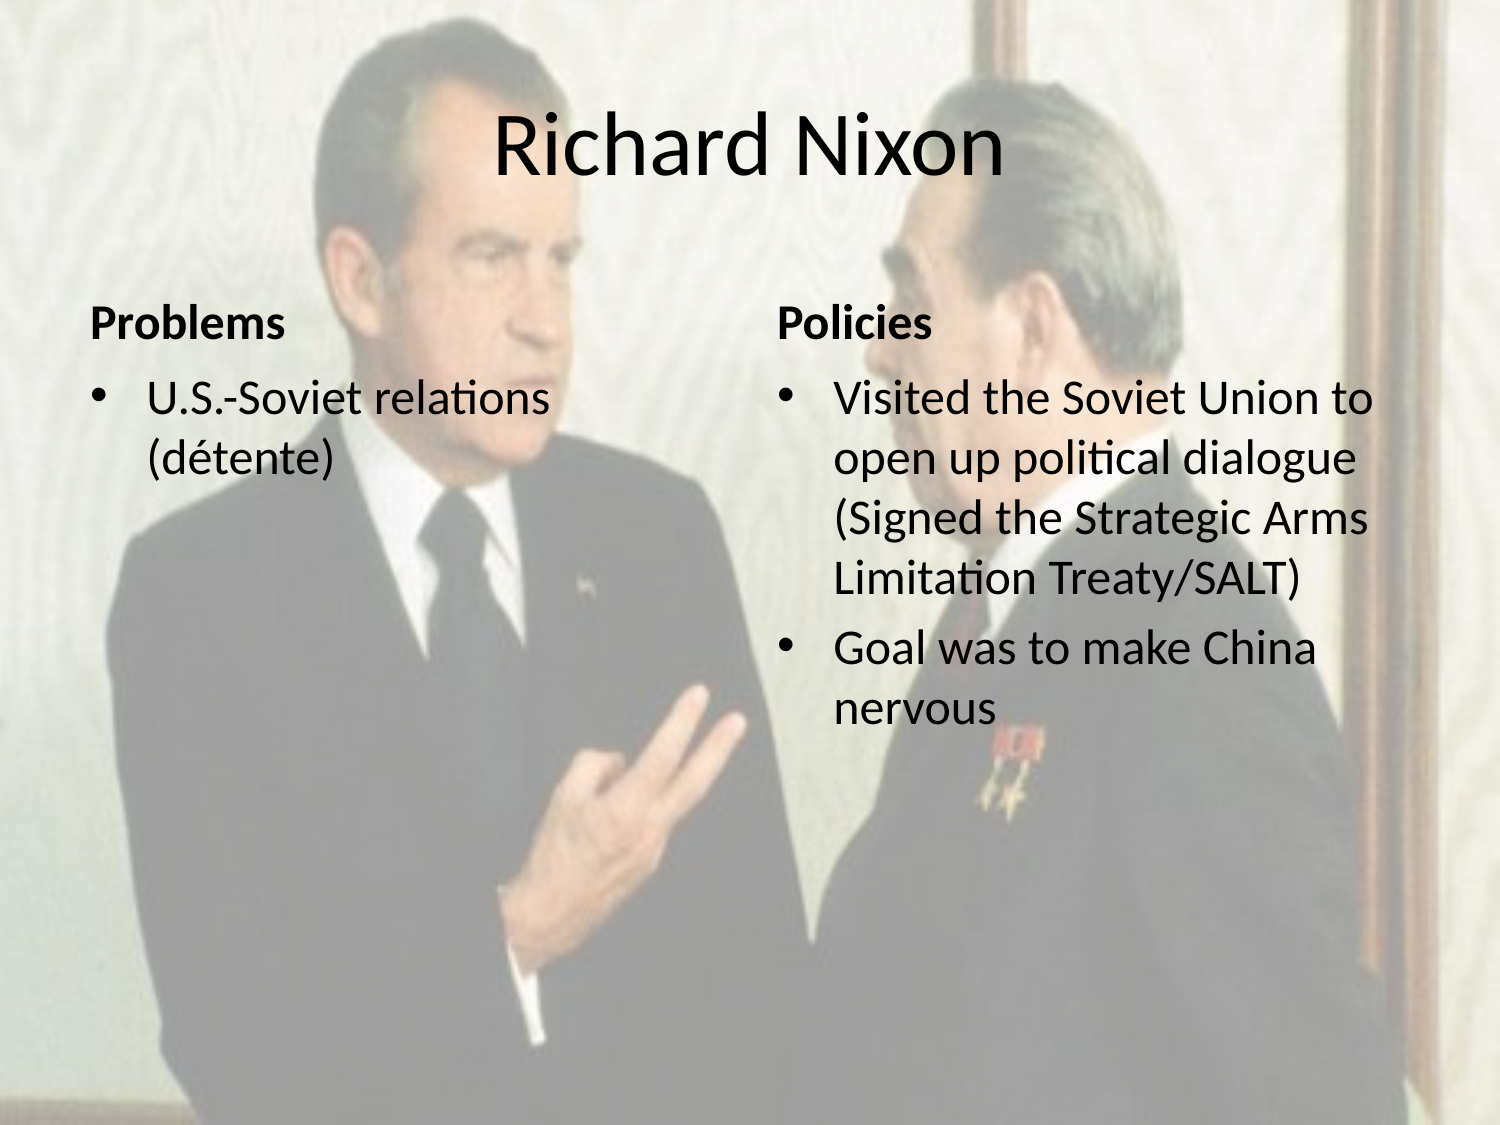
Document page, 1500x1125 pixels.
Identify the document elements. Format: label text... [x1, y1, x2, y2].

list U.S.-Soviet relations (détente) [75, 356, 738, 1005]
list Problems [75, 251, 738, 356]
list Policies [761, 251, 1425, 356]
list Visited the Soviet Union to open up political dialogue (Signed the Strategic Arms Limitation Treaty/SALT) Goal was to make China nervous [761, 356, 1425, 1005]
title Richard Nixon [75, 45, 1425, 233]
